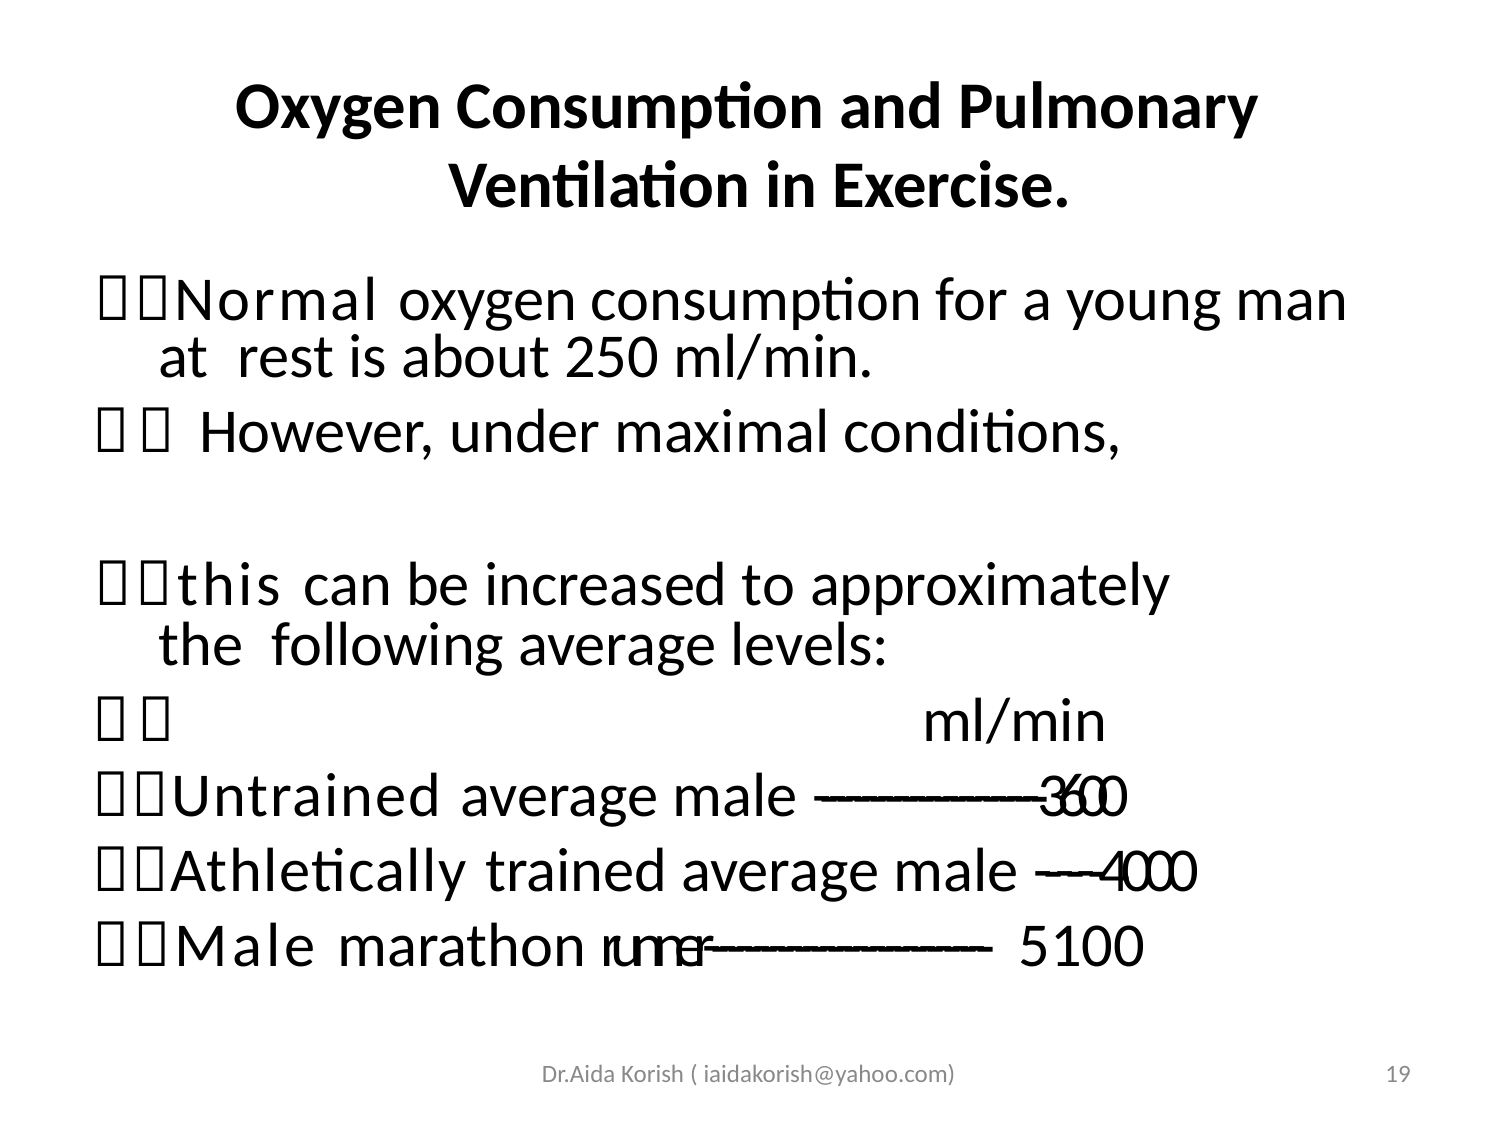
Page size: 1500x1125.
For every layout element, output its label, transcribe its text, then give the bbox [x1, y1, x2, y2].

title Oxygen Consumption and Pulmonary Ventilation in Exercise. [233, 62, 1267, 250]
footer Dr.Aida Korish ( iaidakorish@yahoo.com) [539, 1061, 962, 1125]
text_box Normal oxygen consumption for a young man at rest is about 250 ml/min.  However, under maximal conditions, this can be increased to approximately the following average levels:  ml/min Untrained average male -­‐-­‐-­‐-­‐-­‐-­‐-­‐-­‐-­‐-­‐-­‐-­‐-­‐-­‐3600 Athletically trained average male -­‐-­‐-­‐4000 Male marathon runner-­‐-­‐-­‐-­‐-­‐-­‐-­‐-­‐-­‐-­‐-­‐-­‐-­‐-­‐-­‐-­‐-­‐ 5100 [92, 274, 1386, 979]
slide_number 11 [1381, 1061, 1416, 1125]
